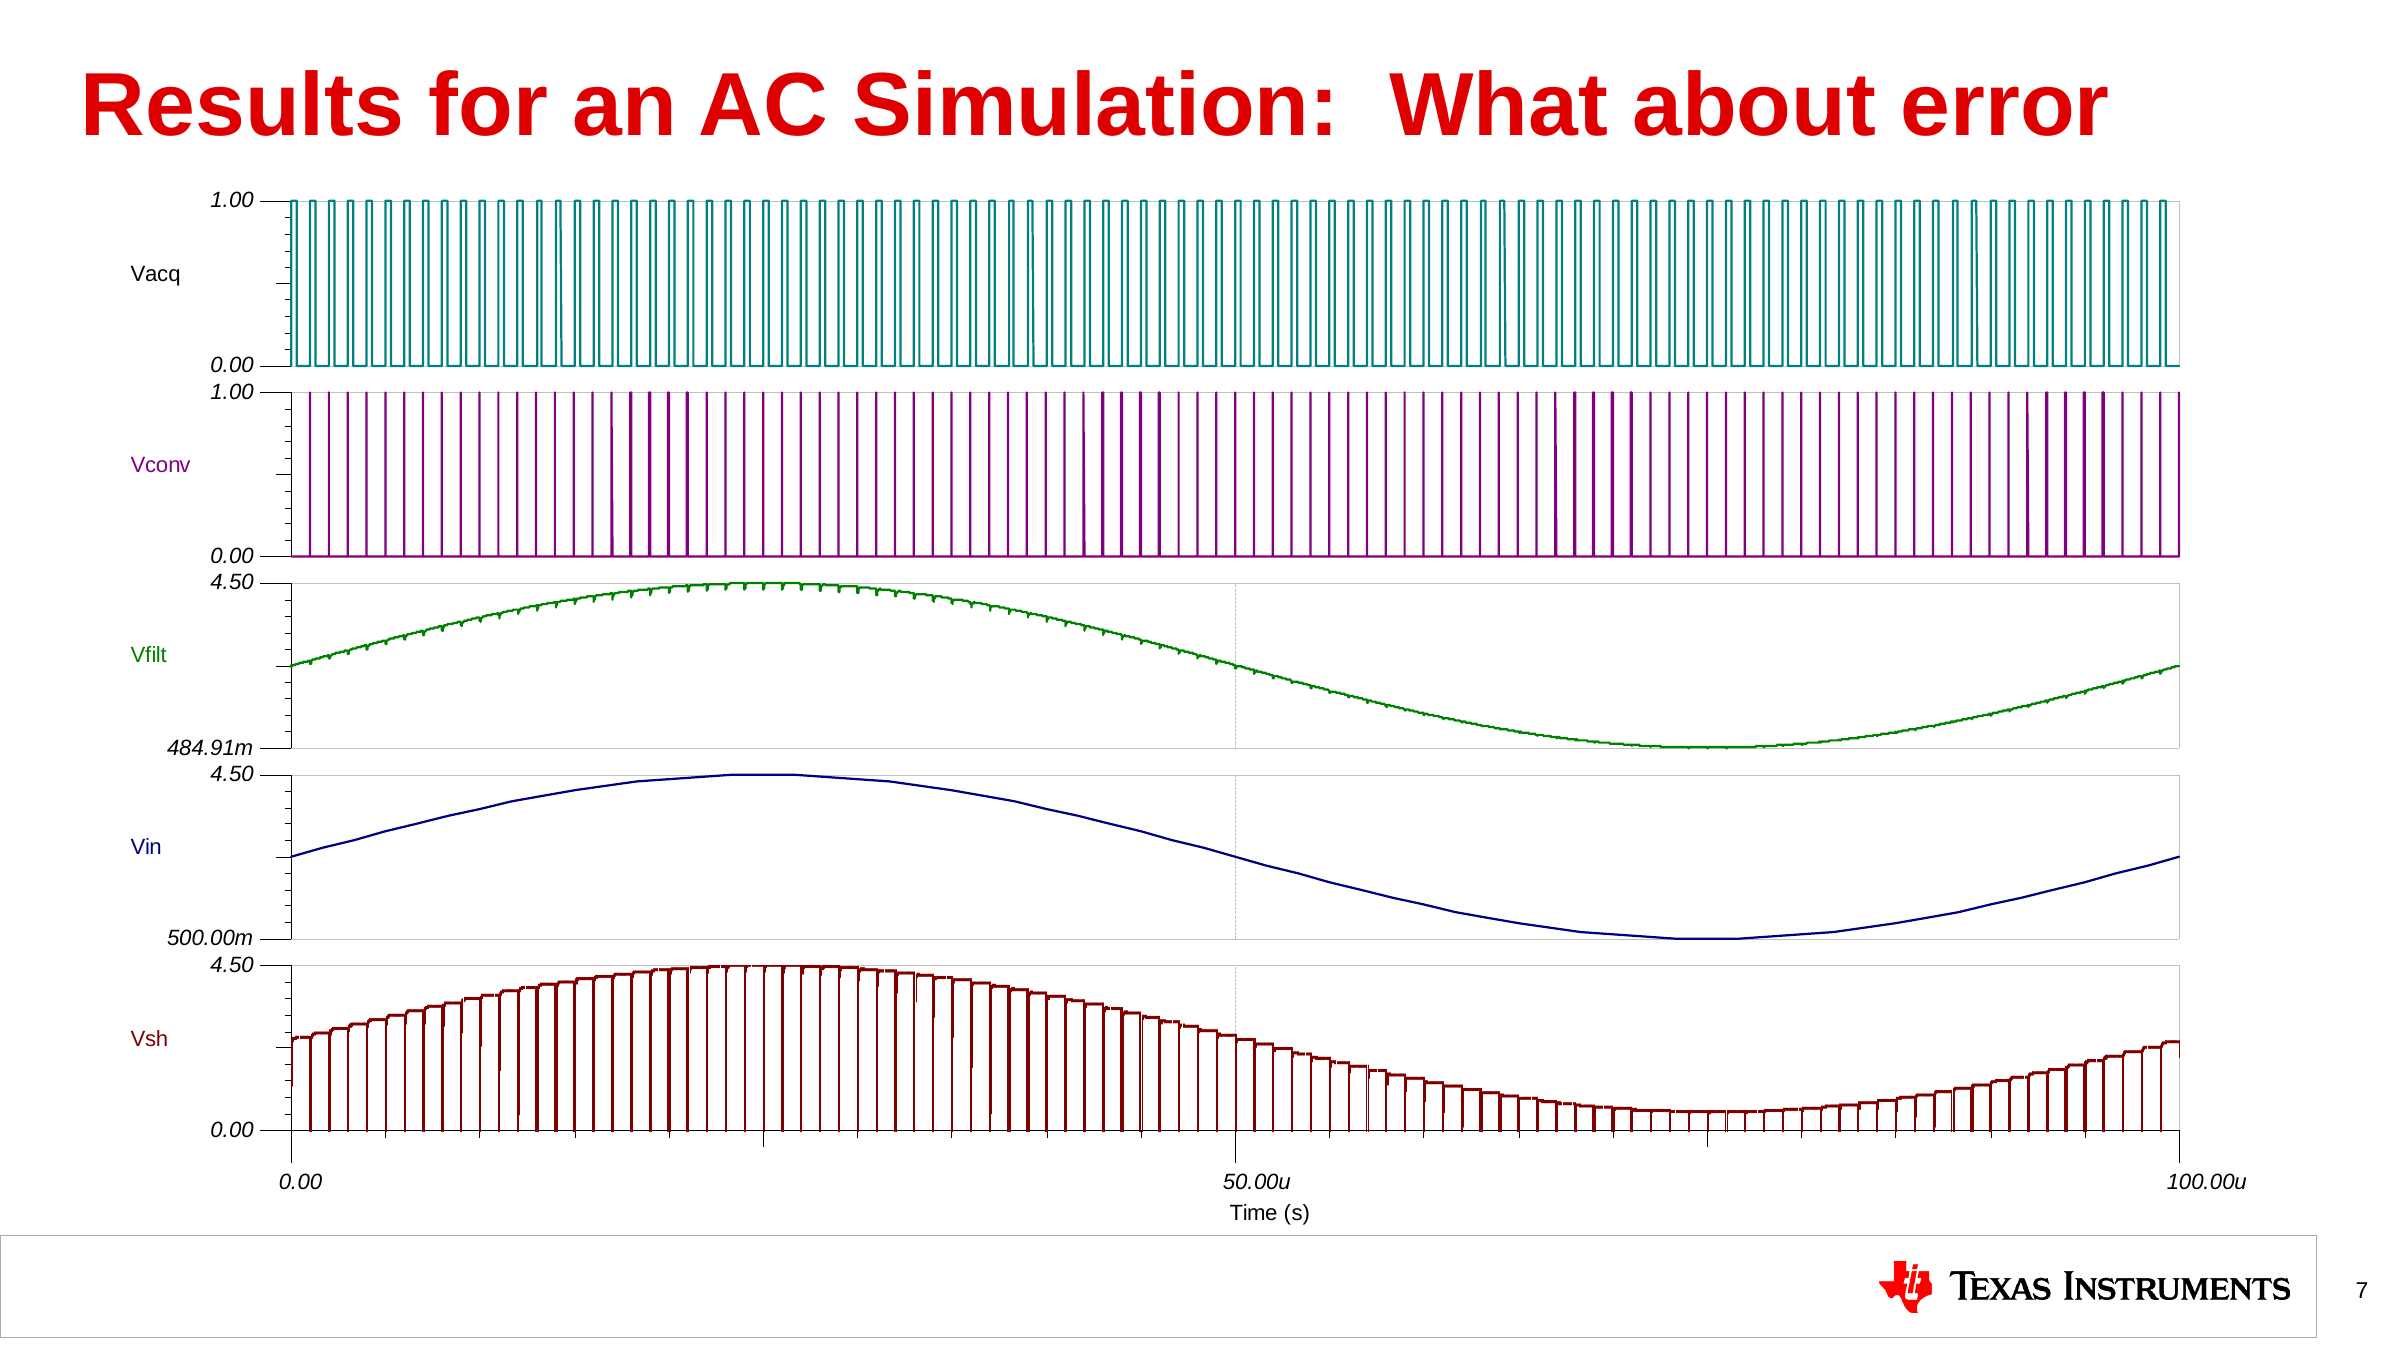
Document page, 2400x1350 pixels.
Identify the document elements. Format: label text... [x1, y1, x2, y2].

title Results for an AC Simulation: What about error [60, 27, 2282, 189]
slide_number 7 [1828, 1265, 2389, 1307]
picture [124, 173, 2251, 1241]
picture [1879, 1261, 2290, 1265]
picture [1879, 1307, 2290, 1313]
